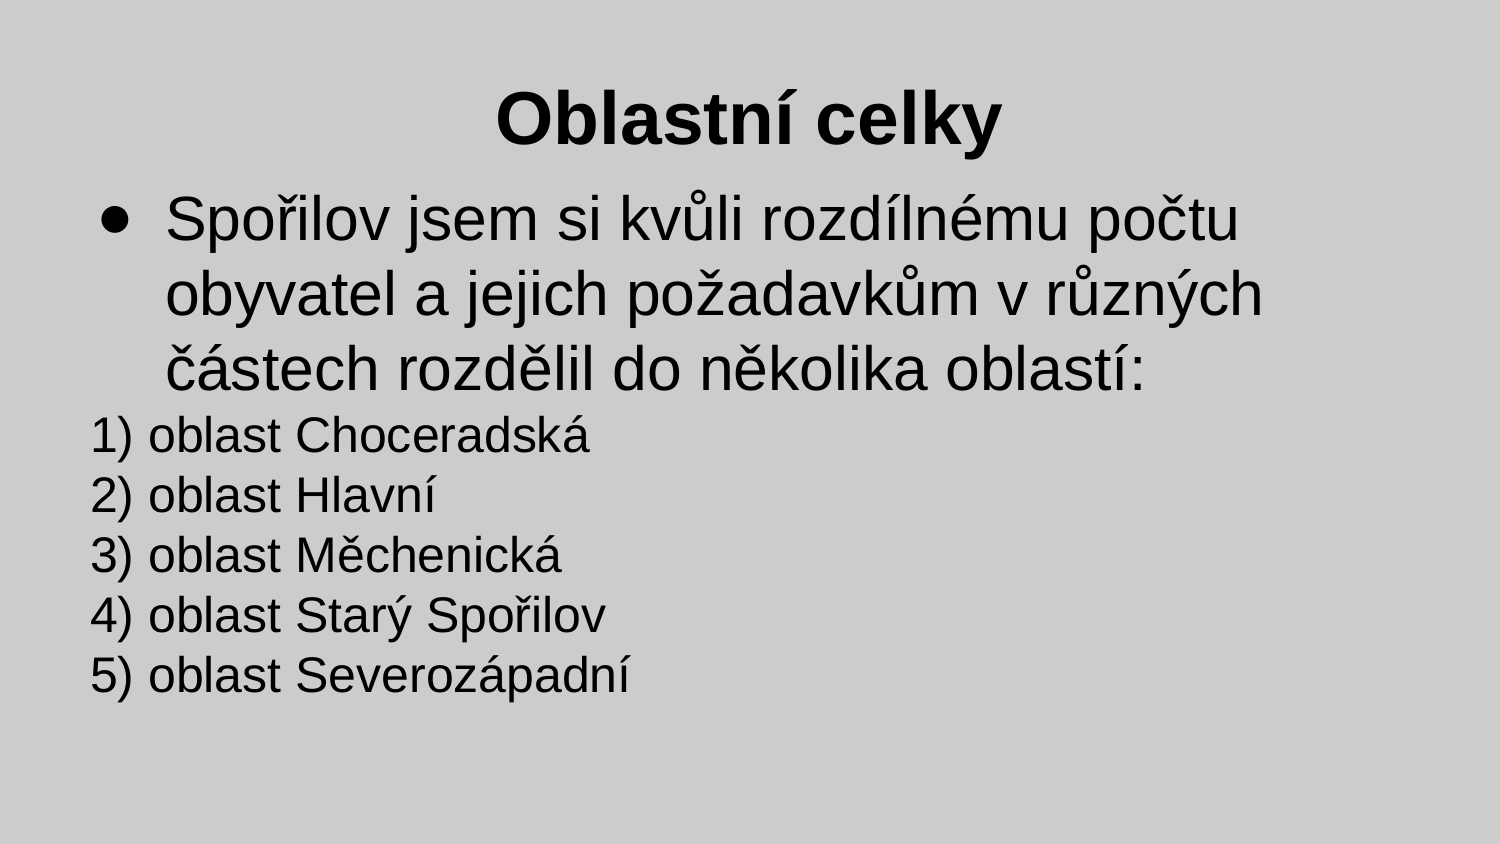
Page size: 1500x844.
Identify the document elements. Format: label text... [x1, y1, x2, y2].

list Spořilov jsem si kvůli rozdílnému počtu obyvatel a jejich požadavkům v různých částech rozdělil do několika oblastí: 1) oblast Choceradská 2) oblast Hlavní 3) oblast Měchenická 4) oblast Starý Spořilov 5) oblast Severozápadní [75, 163, 1425, 719]
title Oblastní celky [75, 3, 1425, 163]
